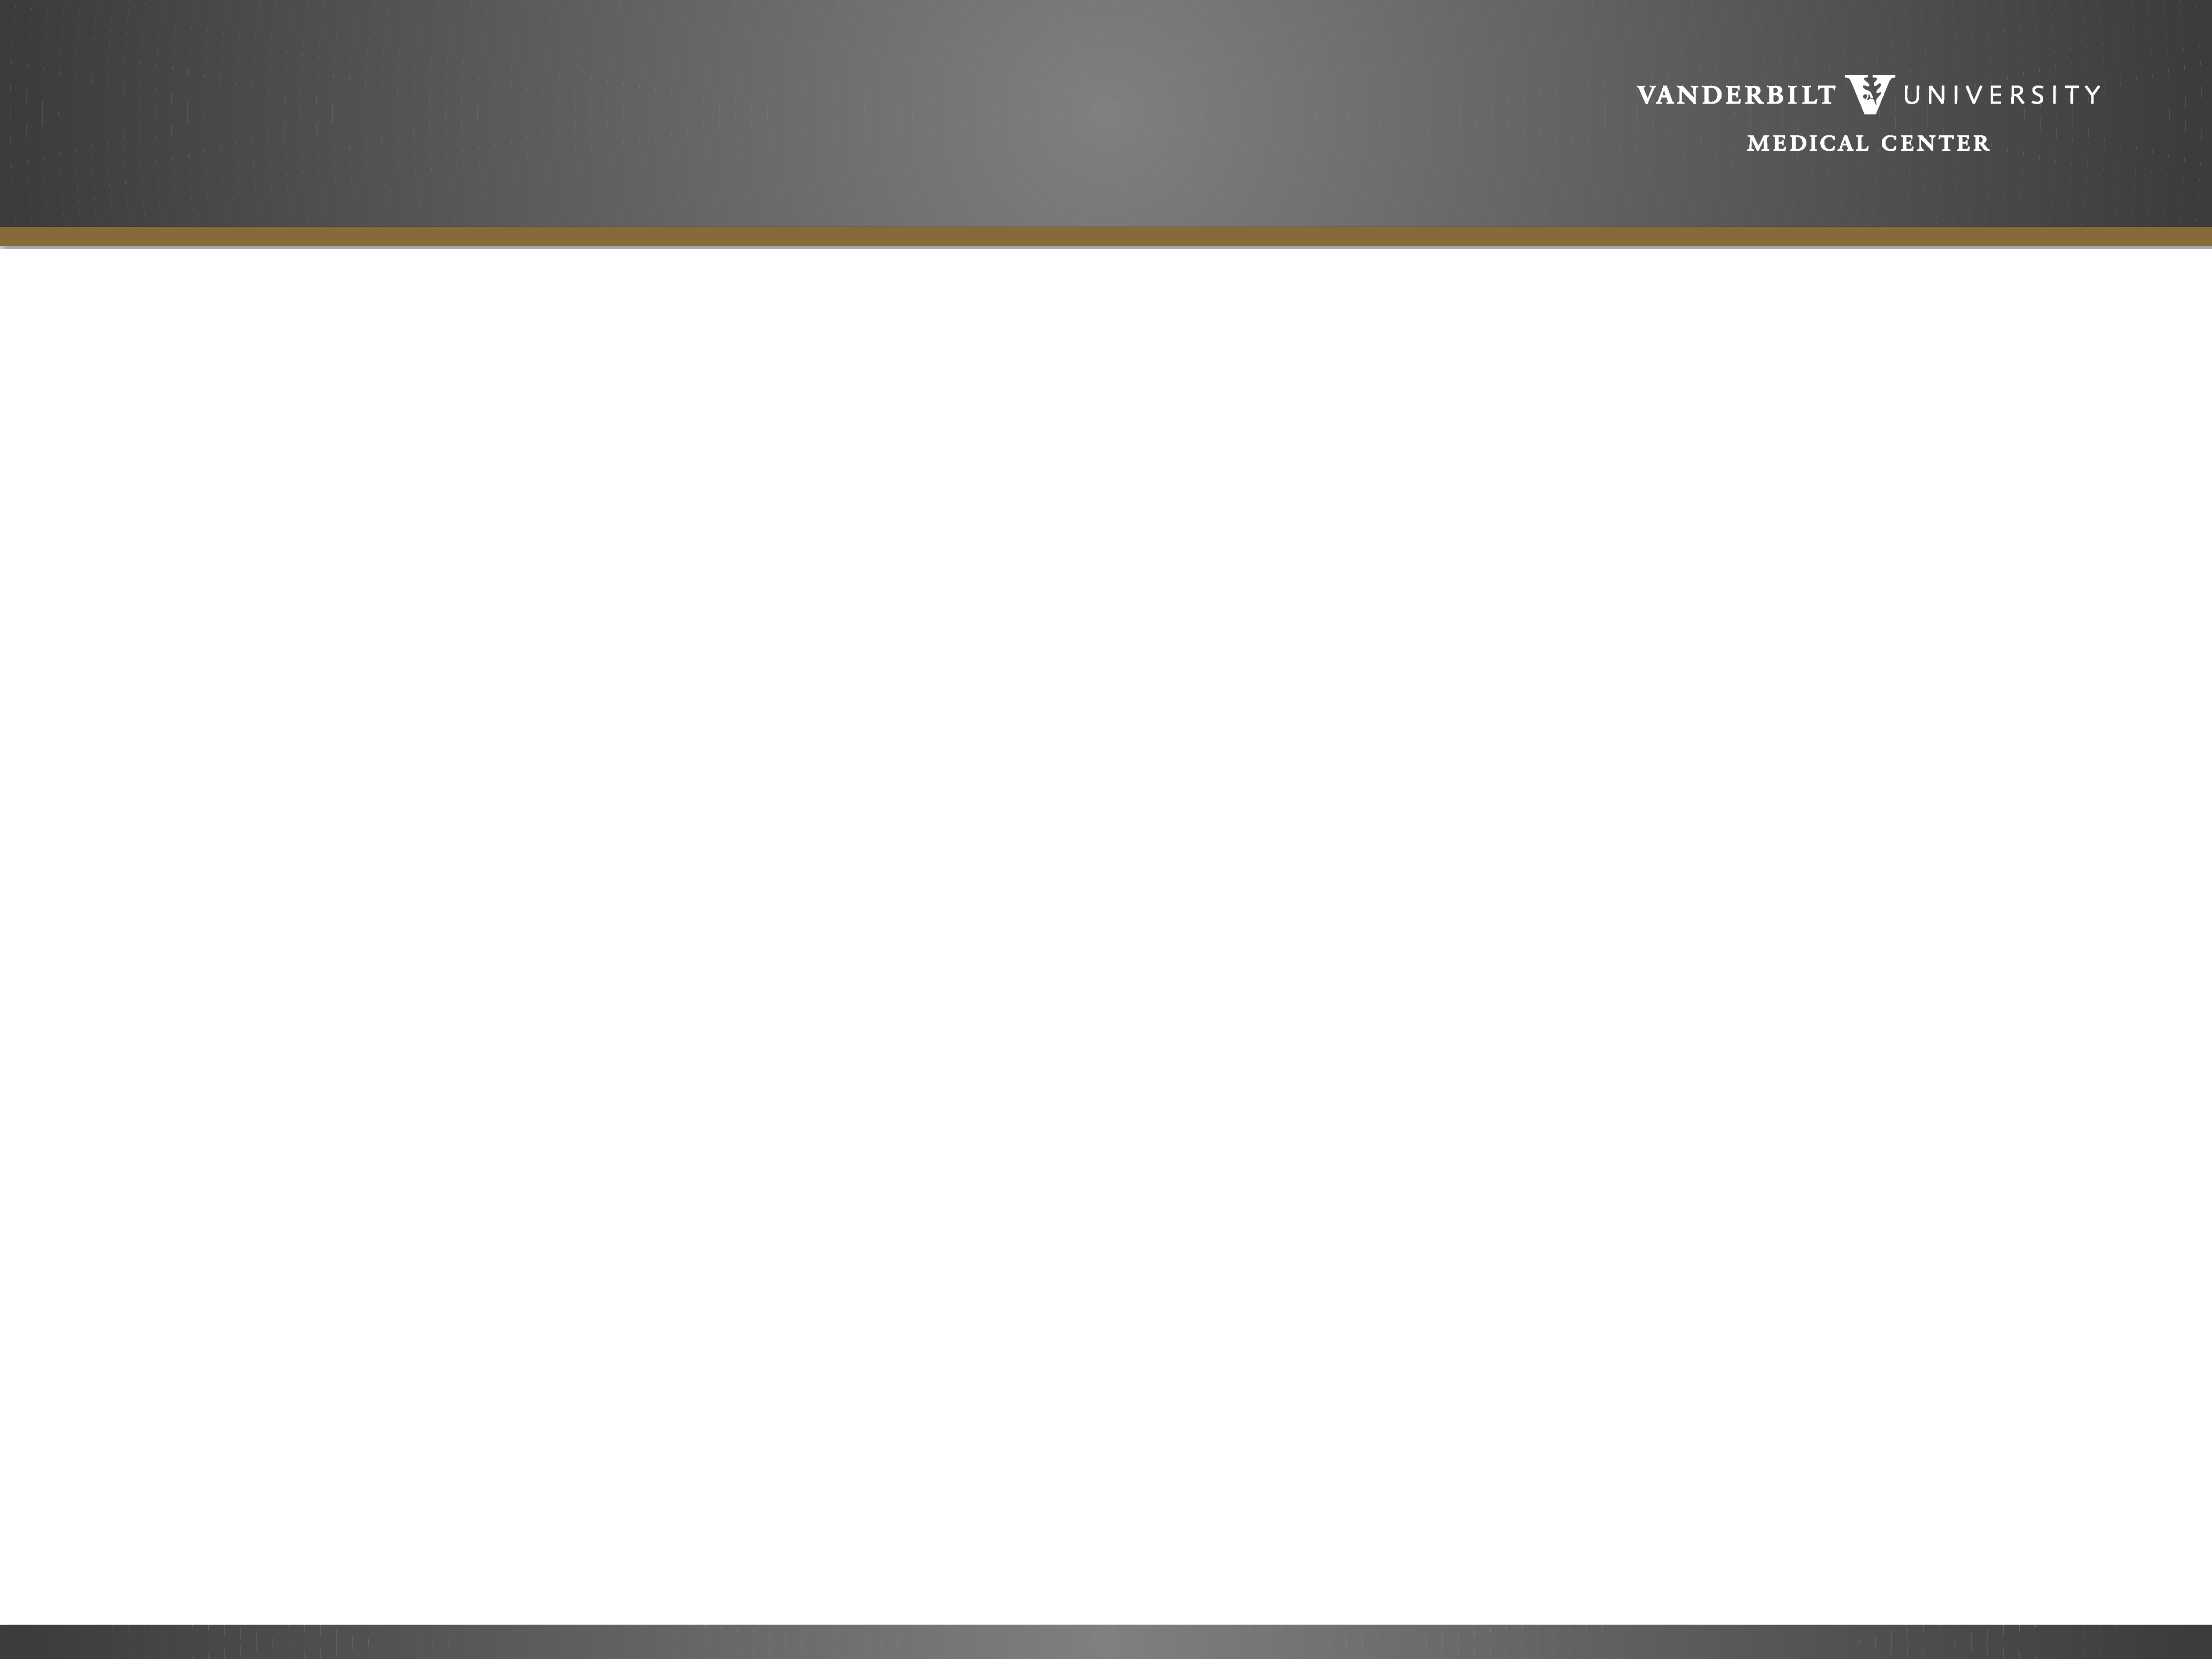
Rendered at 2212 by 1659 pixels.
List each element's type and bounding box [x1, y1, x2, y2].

picture [1637, 75, 2100, 151]
